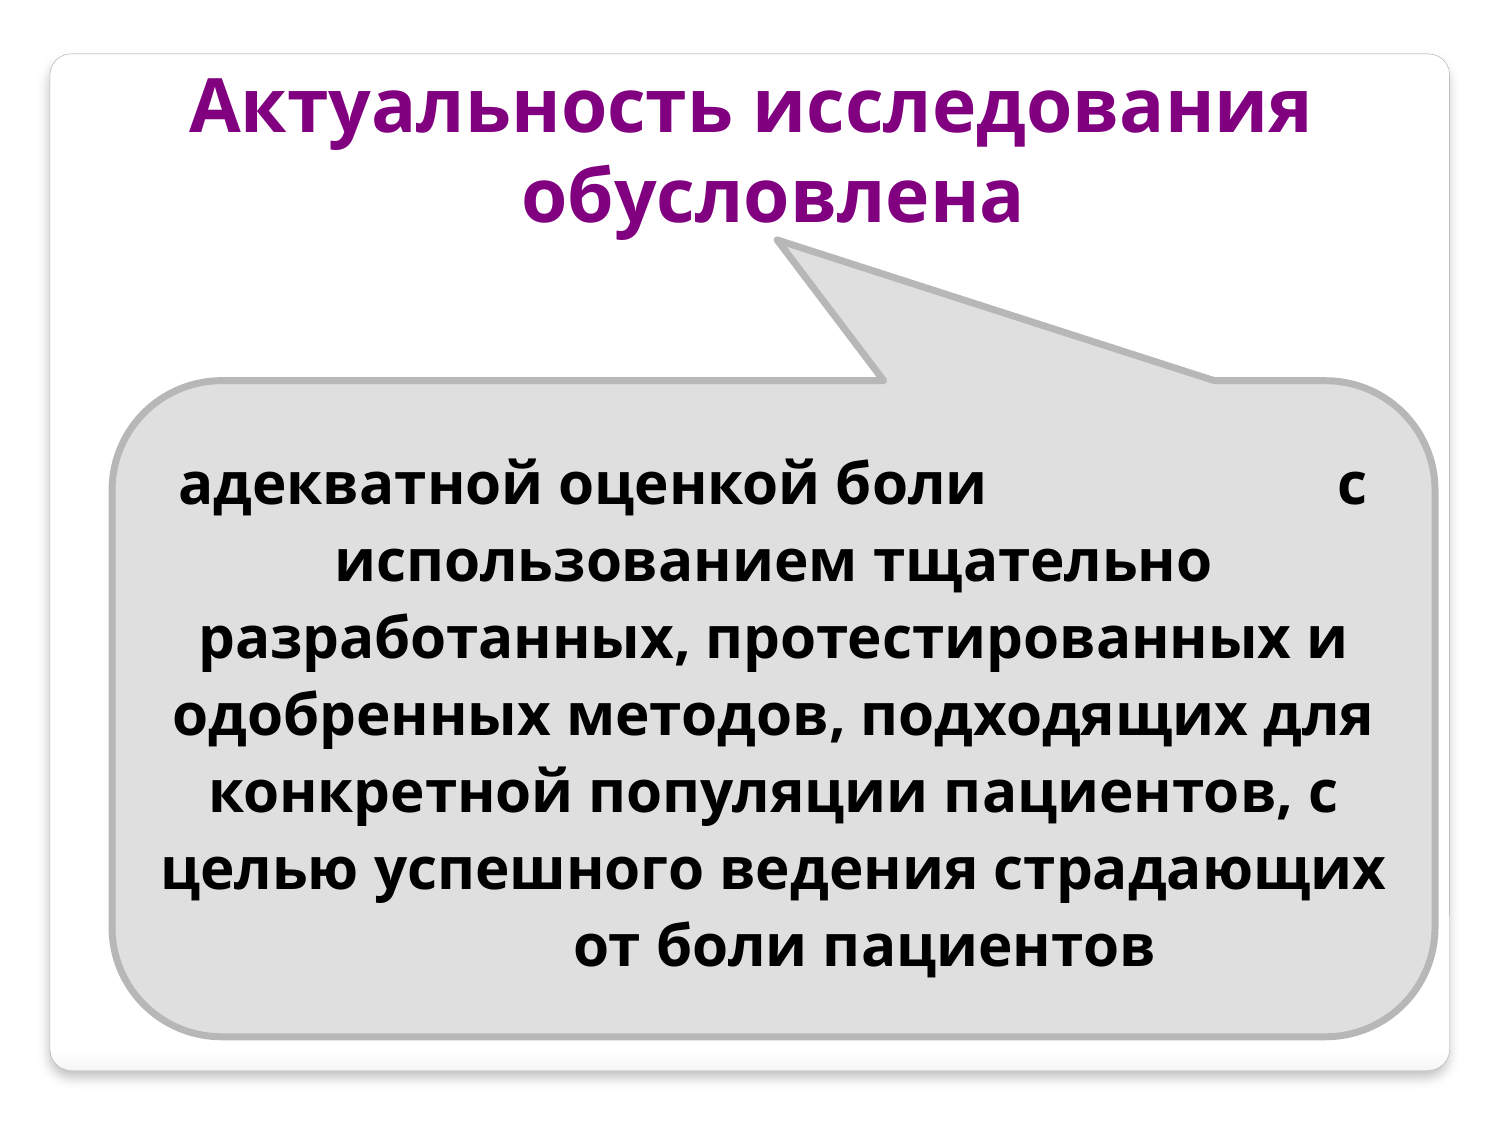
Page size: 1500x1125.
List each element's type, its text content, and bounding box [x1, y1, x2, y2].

text_box адекватной оценкой боли с использованием тщательно разработанных, протестированных и одобренных методов, подходящих для конкретной популяции пациентов, с целью успешного ведения страдающих от боли пациентов [108, 236, 1439, 1041]
list Актуальность исследования обусловлена [47, 42, 1441, 150]
